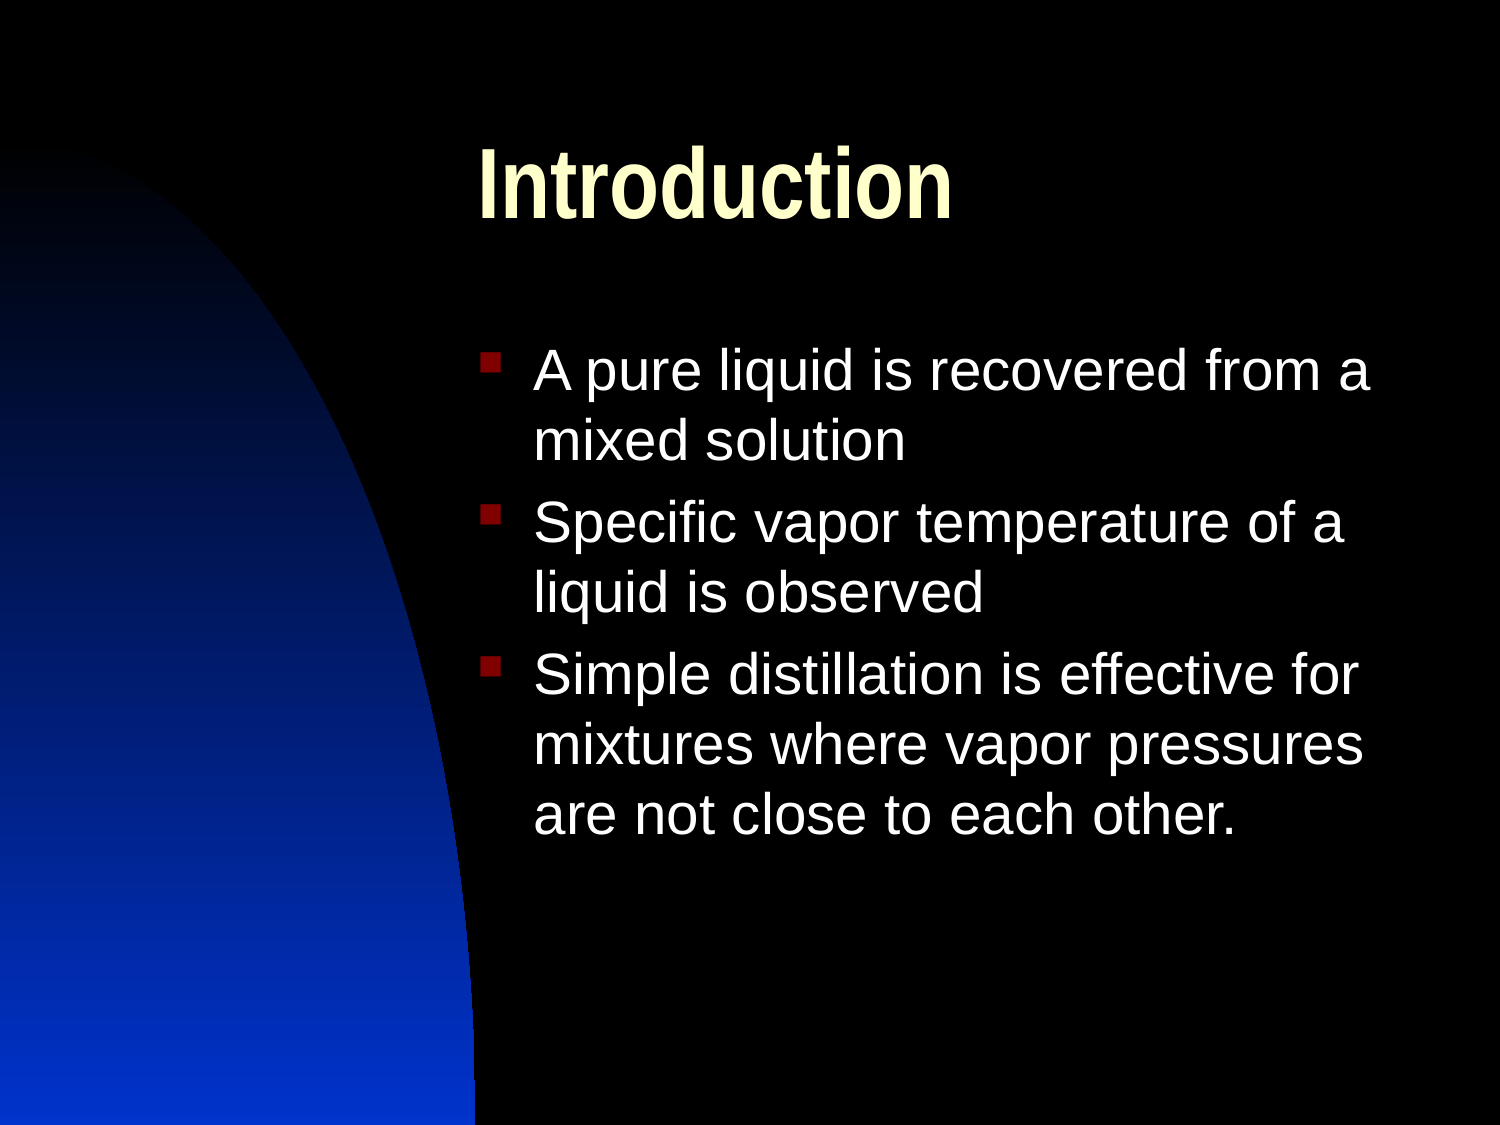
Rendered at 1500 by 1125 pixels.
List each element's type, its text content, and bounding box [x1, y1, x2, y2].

list A pure liquid is recovered from a mixed solution Specific vapor temperature of a liquid is observed Simple distillation is effective for mixtures where vapor pressures are not close to each other. [462, 324, 1463, 1001]
title Introduction [462, 99, 1463, 288]
